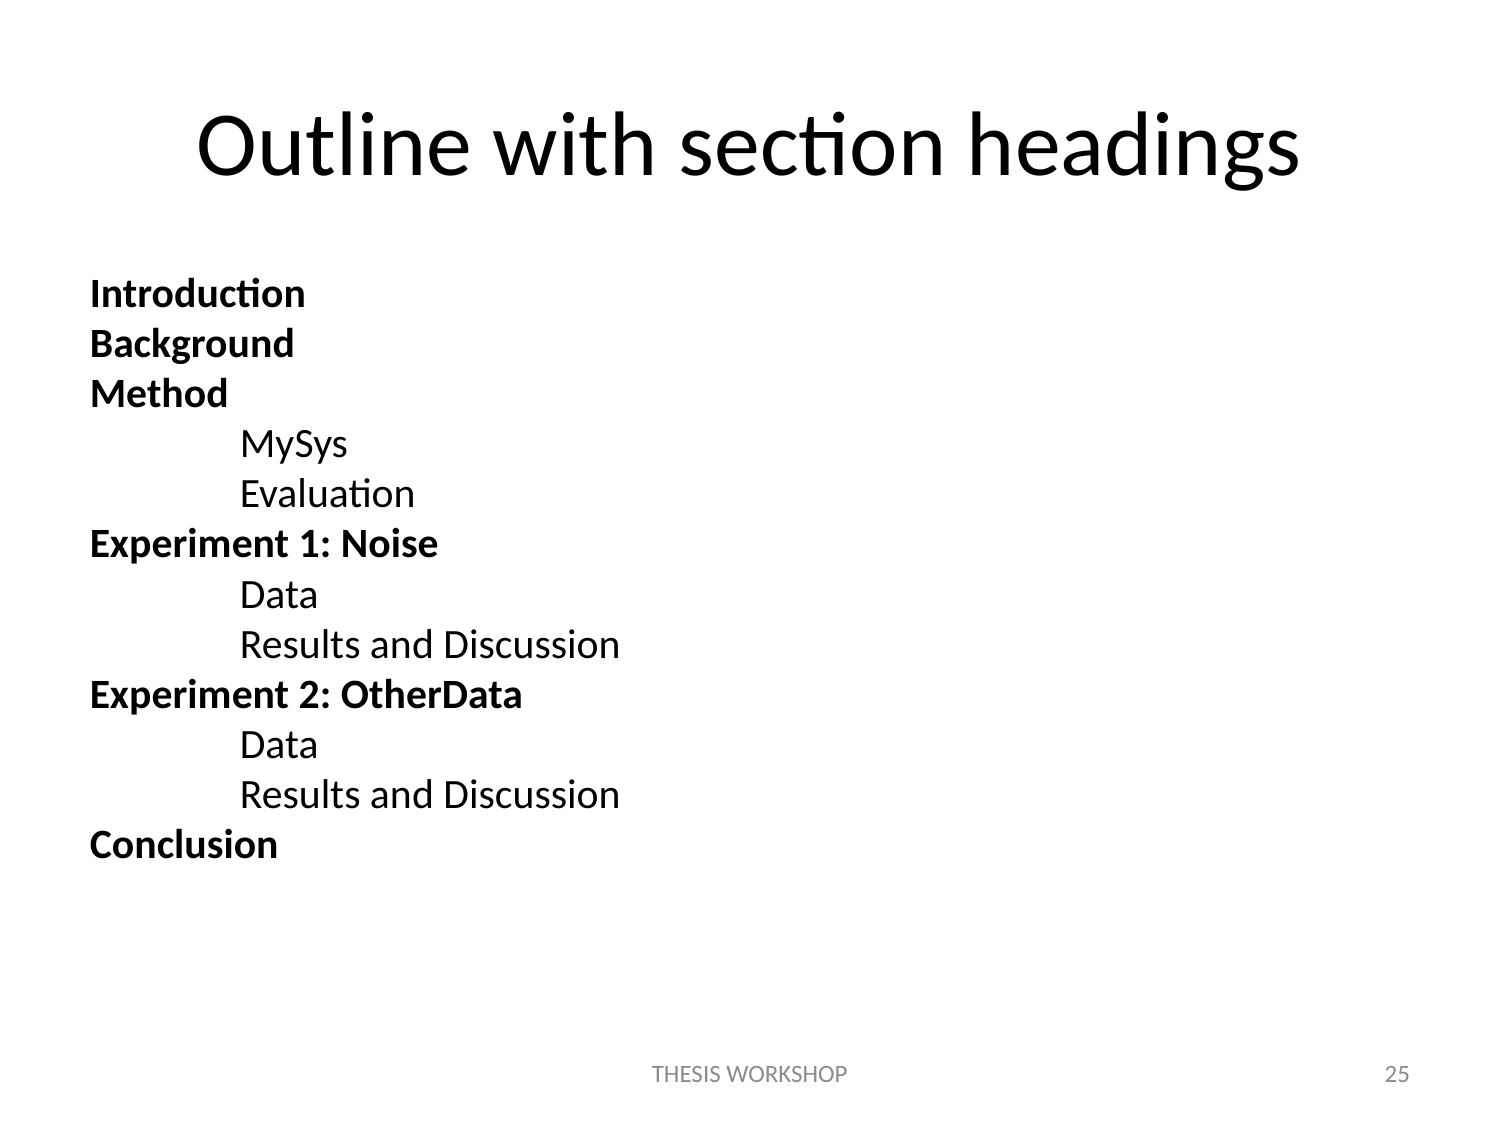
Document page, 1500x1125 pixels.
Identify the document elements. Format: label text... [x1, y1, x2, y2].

text_box Introduction Background Method MySys Evaluation Experiment 1: Noise Data Results and Discussion Experiment 2: OtherData Data Results and Discussion Conclusion [74, 258, 975, 924]
footer THESIS WORKSHOP [512, 1042, 988, 1103]
title Outline with section headings [75, 45, 1425, 233]
slide_number 25 [1074, 1042, 1425, 1103]
